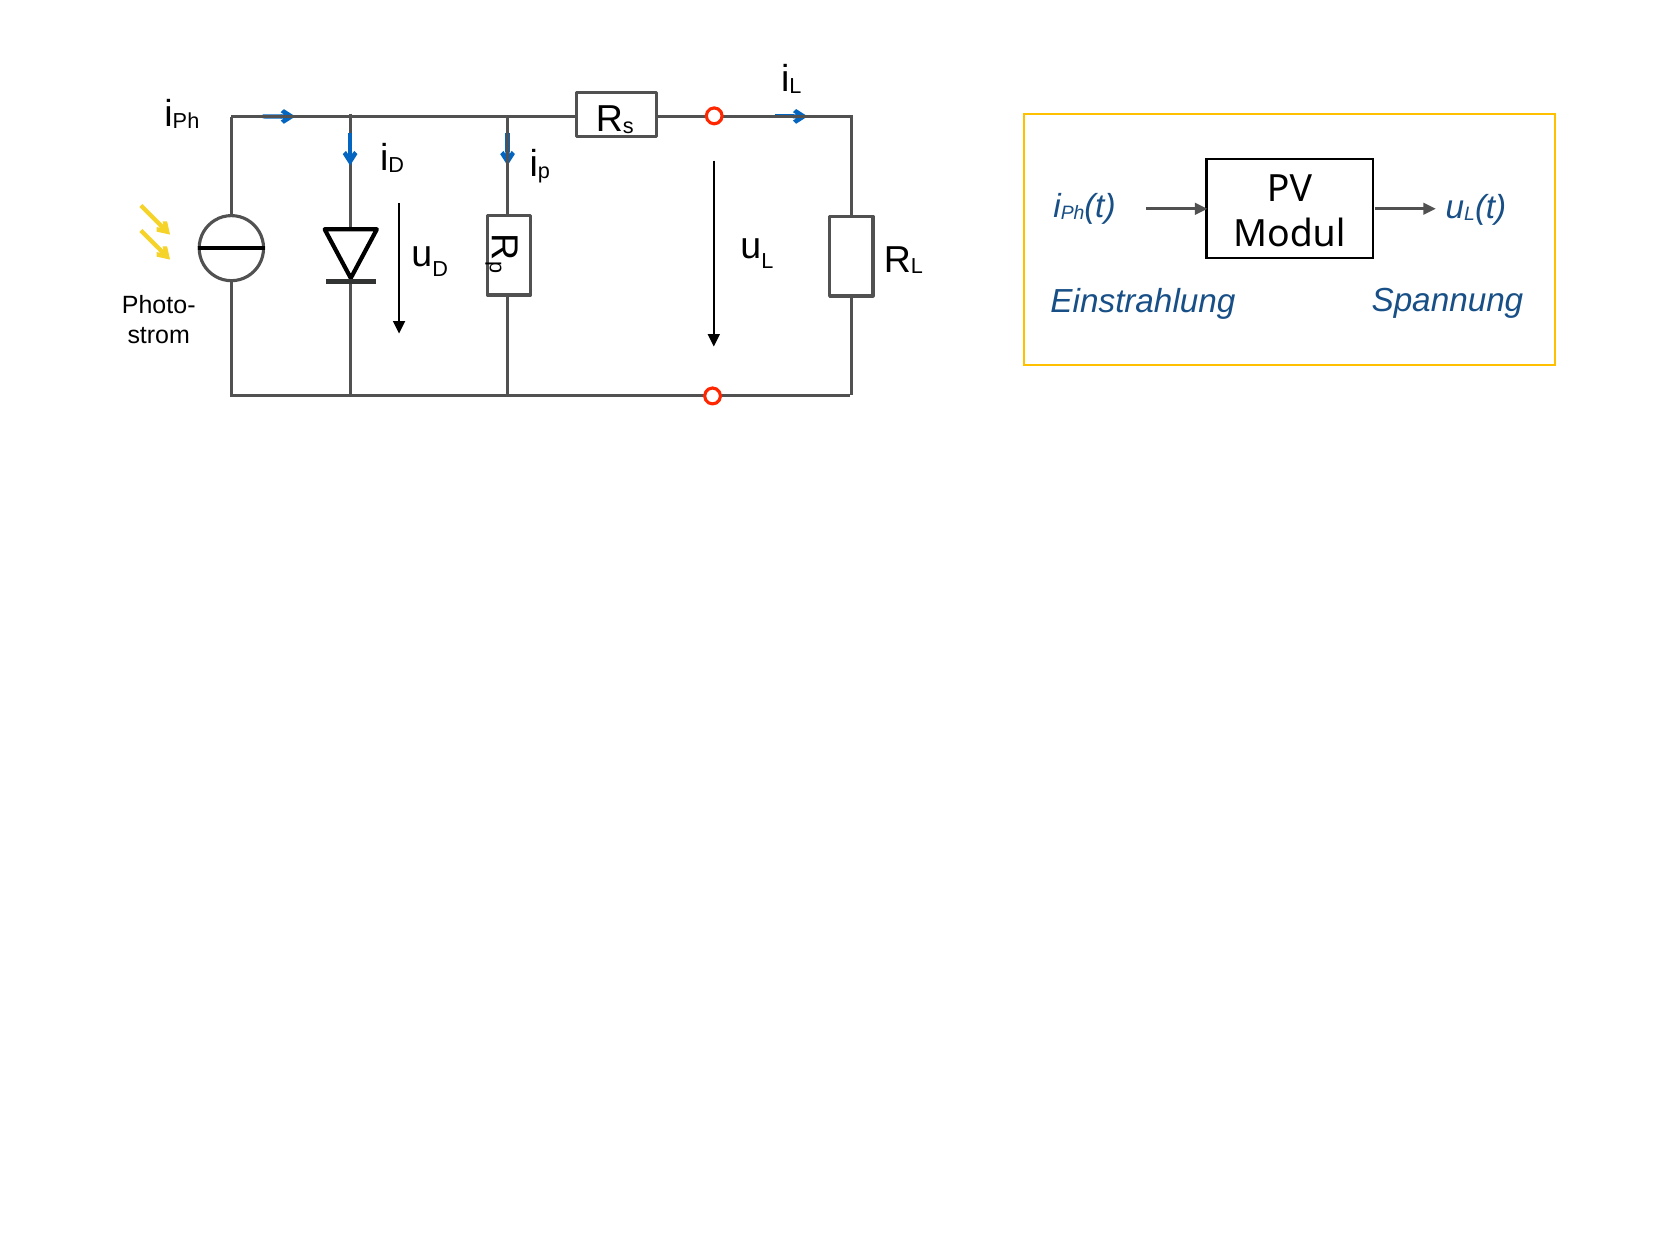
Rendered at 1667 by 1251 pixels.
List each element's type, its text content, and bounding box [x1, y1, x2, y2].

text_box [140, 205, 171, 260]
text_box [704, 387, 721, 404]
text_box ip [510, 130, 569, 202]
text_box [706, 107, 723, 124]
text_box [197, 215, 266, 281]
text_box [573, 85, 657, 147]
text_box RL [861, 226, 945, 287]
text_box [707, 160, 721, 347]
text_box [1024, 113, 1555, 366]
text_box [829, 216, 874, 297]
text_box iD [363, 125, 421, 196]
text_box uD [396, 220, 480, 292]
text_box Photo-strom [93, 279, 224, 366]
text_box [324, 229, 377, 279]
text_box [465, 223, 550, 284]
text_box iPh [149, 81, 328, 152]
text_box [392, 292, 406, 334]
text_box uL [725, 213, 809, 284]
text_box iL [749, 45, 833, 116]
text_box [342, 132, 358, 166]
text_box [1035, 158, 1556, 333]
